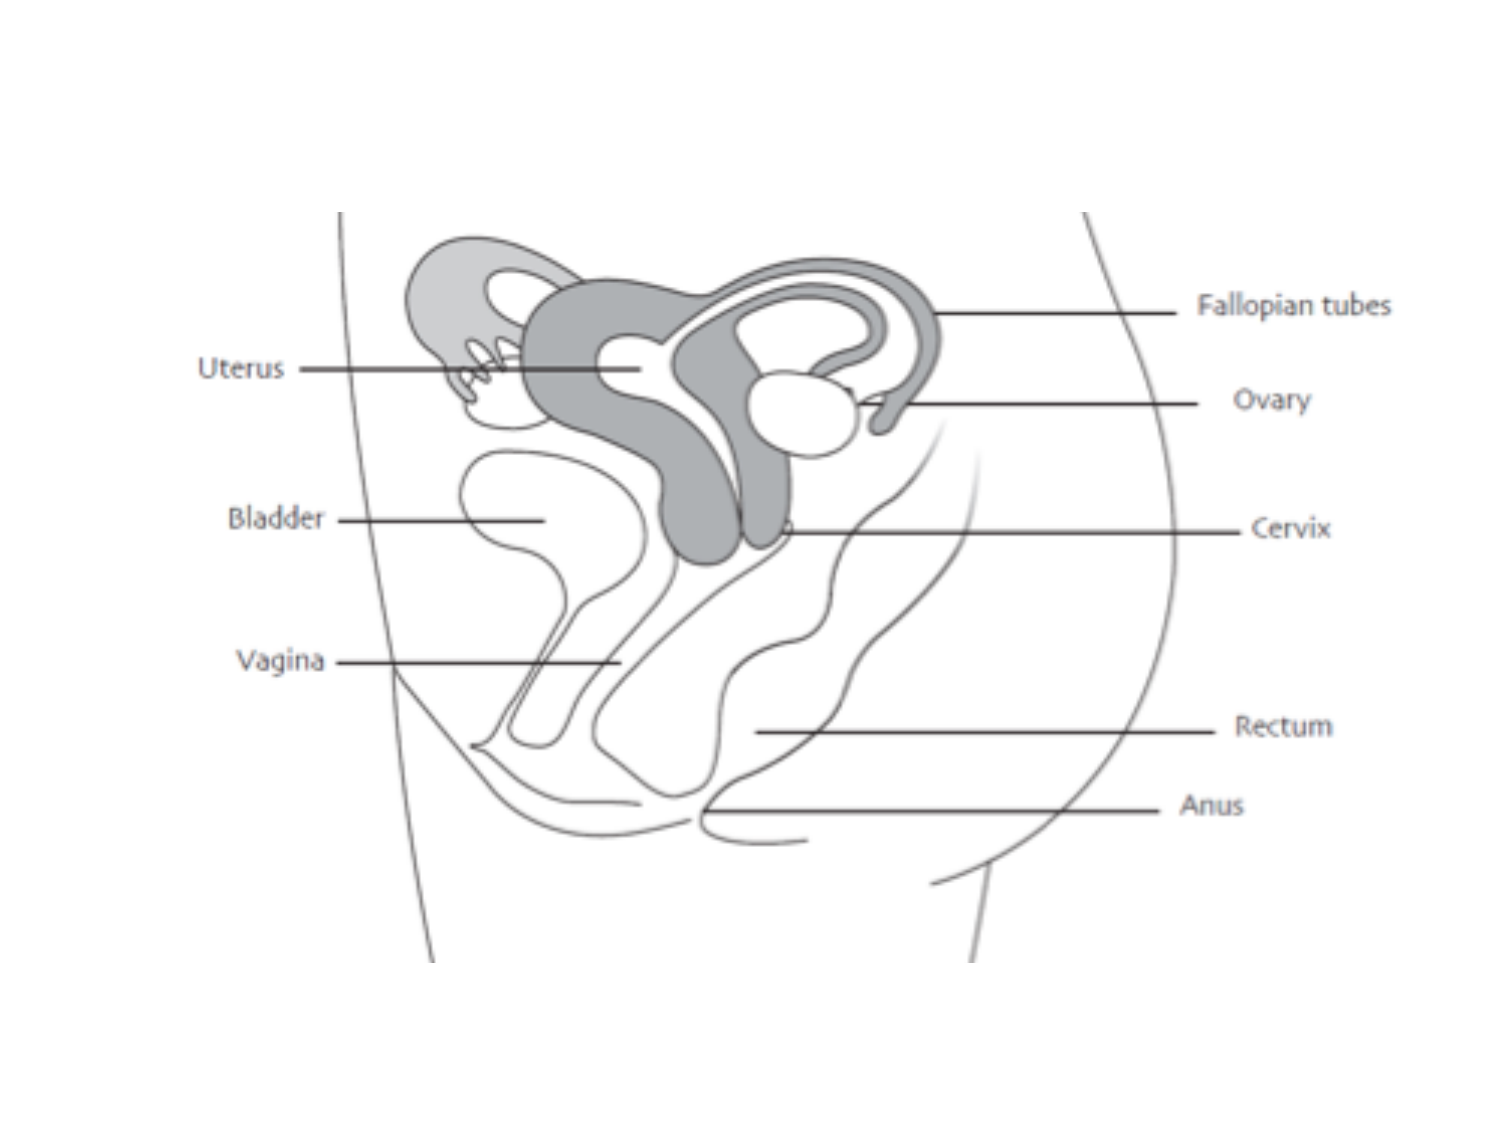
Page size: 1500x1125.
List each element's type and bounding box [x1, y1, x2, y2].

list [83, 212, 1500, 963]
